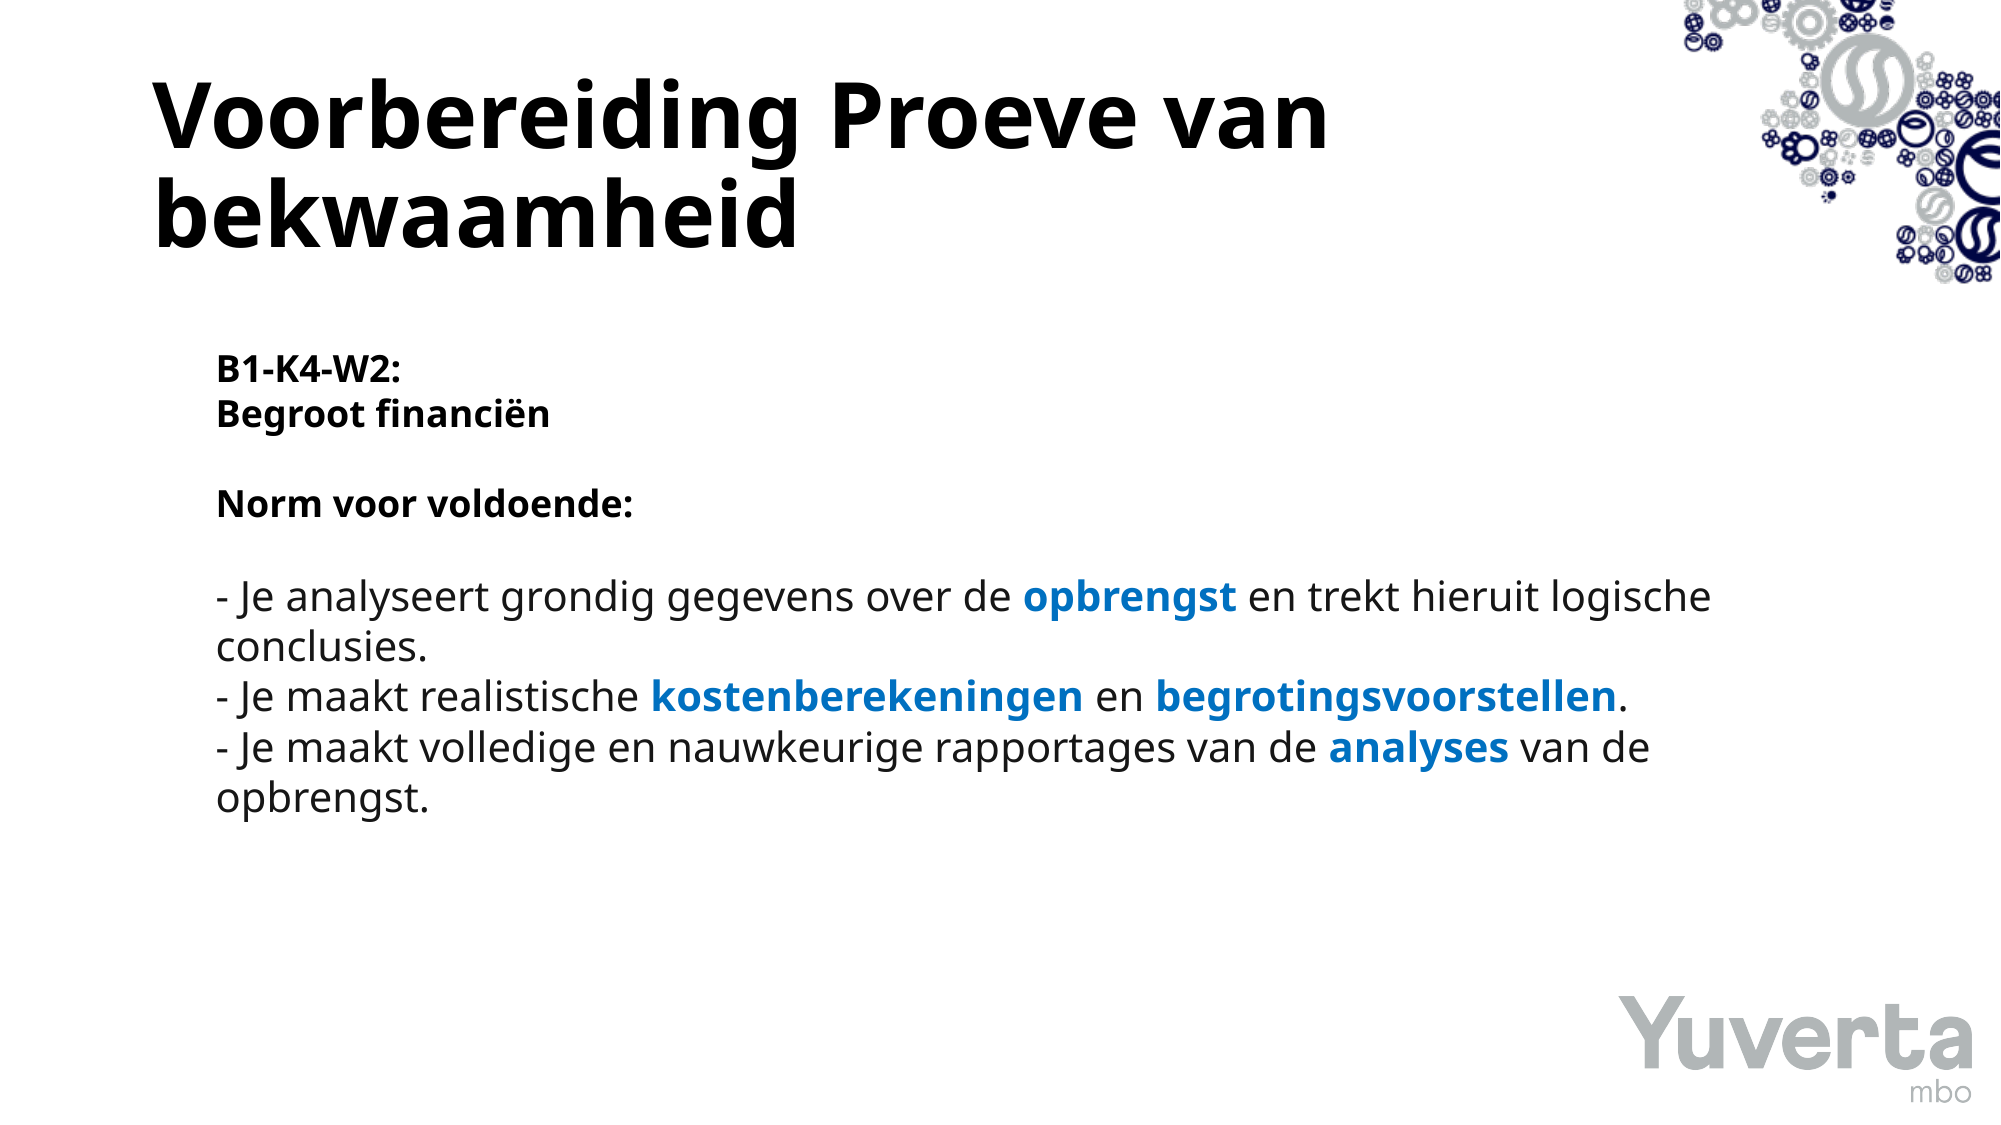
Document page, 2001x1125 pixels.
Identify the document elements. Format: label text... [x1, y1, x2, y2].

picture [0, 0, 2000, 1125]
title Voorbereiding Proeve van bekwaamheid [137, 59, 1863, 278]
text_box B1-K4-W2: Begroot financiën Norm voor voldoende: - Je analyseert grondig gegevens over de opbrengst en trekt hieruit logische conclusies. - Je maakt realistische kostenberekeningen en begrotingsvoorstellen. - Je maakt volledige en nauwkeurige rapportages van de analyses van de opbrengst. [200, 337, 1736, 873]
